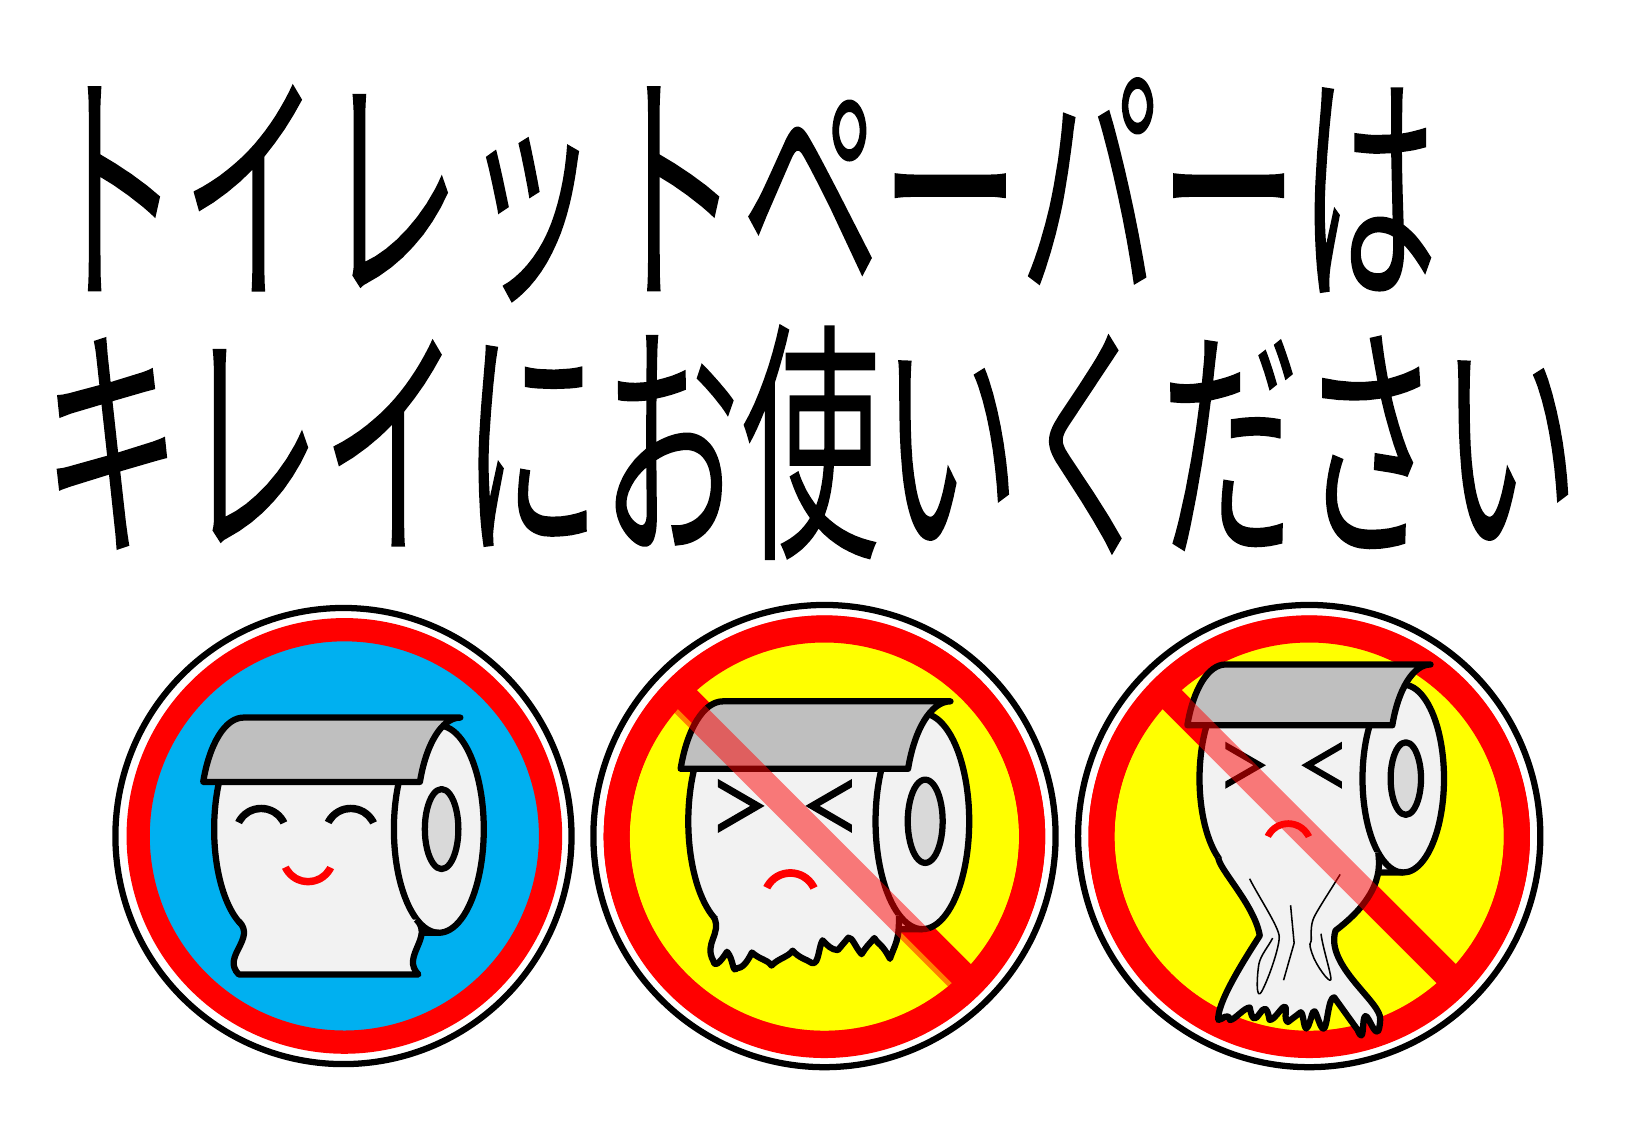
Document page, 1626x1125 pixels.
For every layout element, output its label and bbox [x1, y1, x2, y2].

text_box [115, 604, 1541, 1068]
